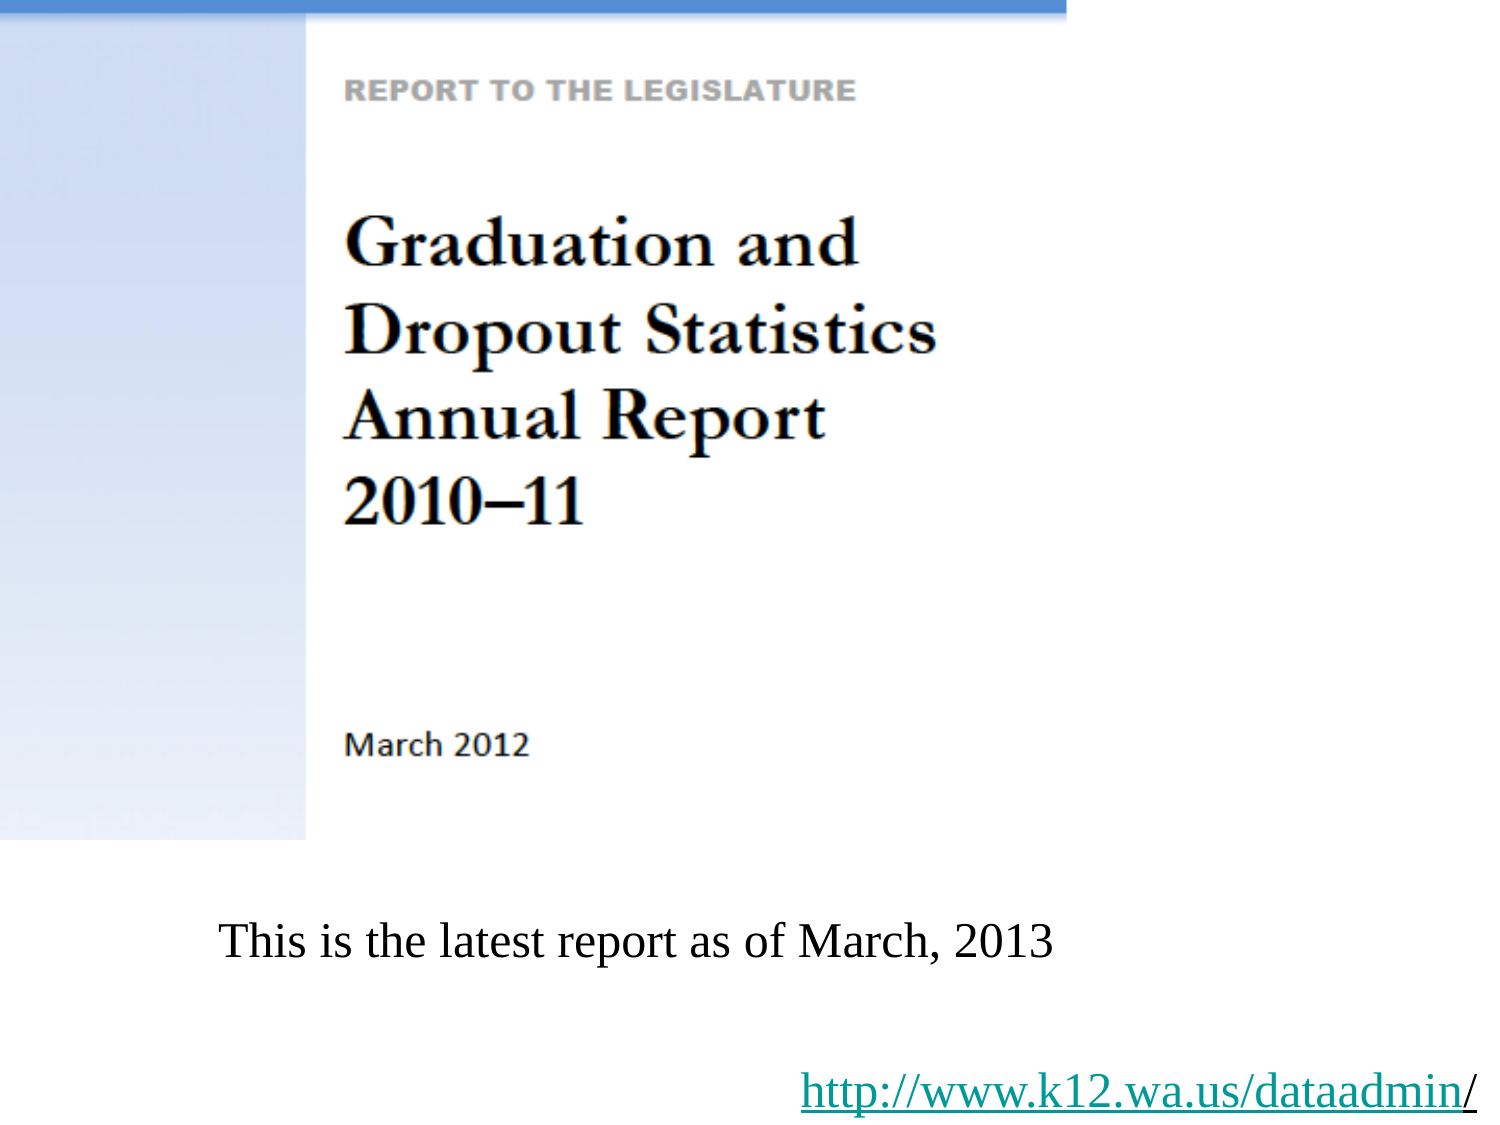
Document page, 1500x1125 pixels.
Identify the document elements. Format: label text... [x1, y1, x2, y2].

picture [0, 0, 1213, 840]
text_box This is the latest report as of March, 2013 [203, 899, 1070, 975]
text_box http://www.k12.wa.us/dataadmin/ [785, 1049, 1500, 1125]
